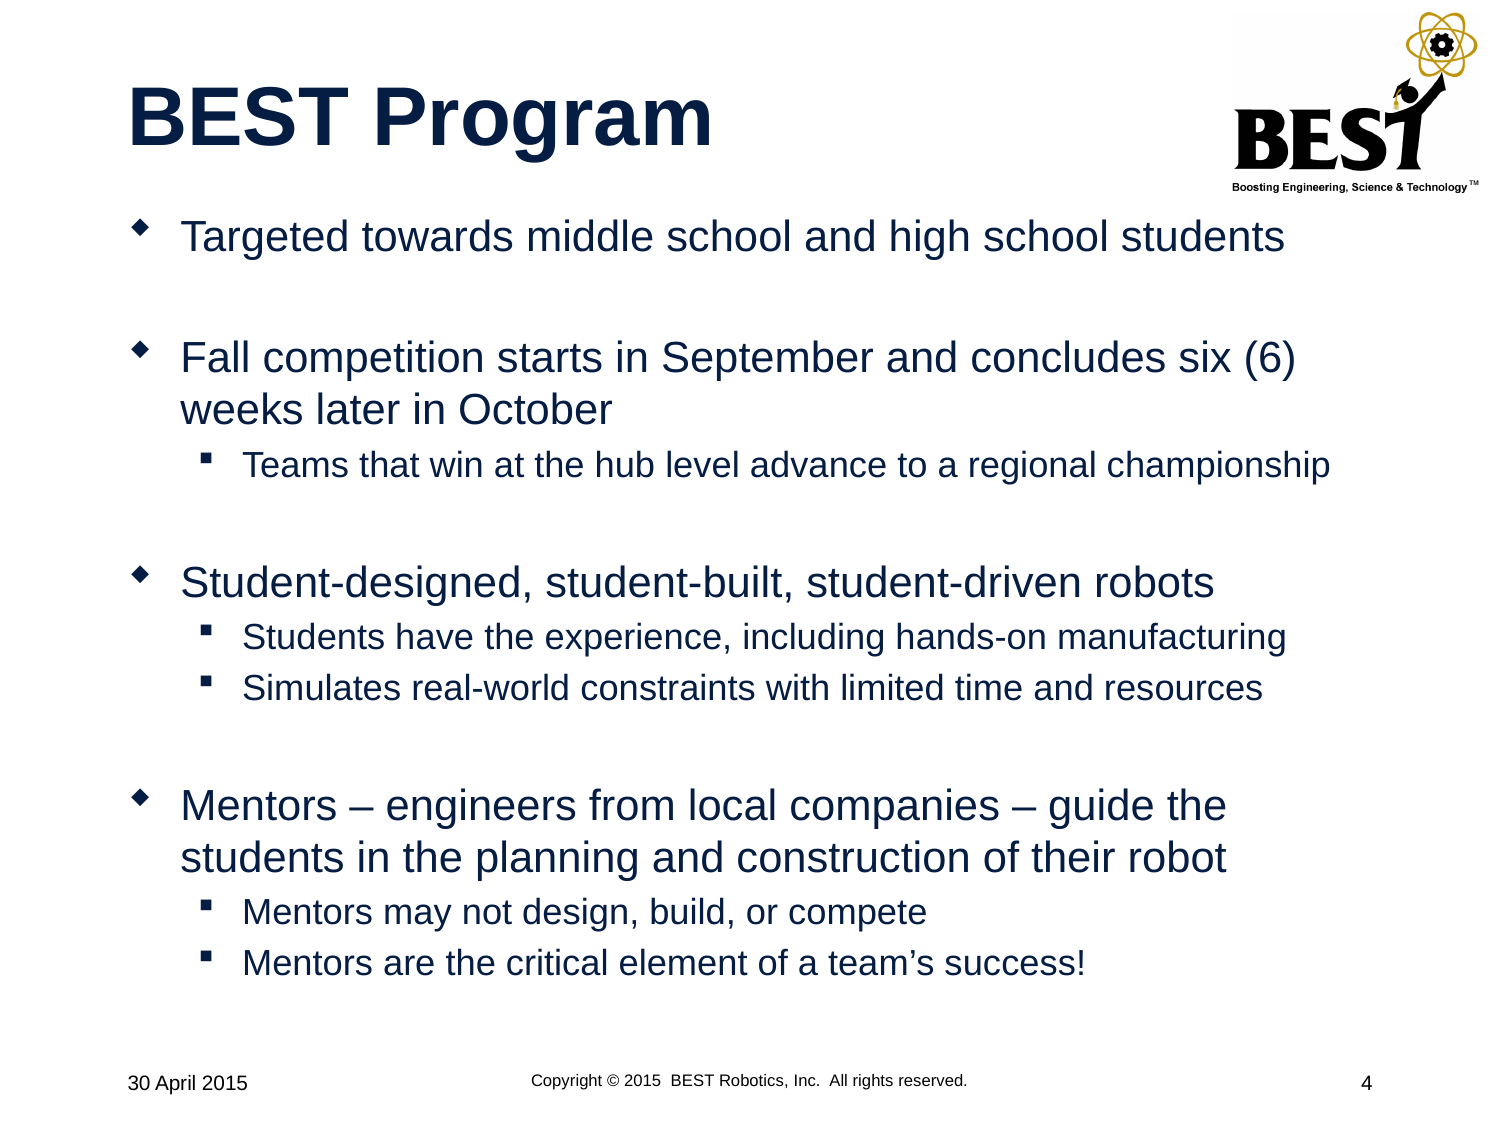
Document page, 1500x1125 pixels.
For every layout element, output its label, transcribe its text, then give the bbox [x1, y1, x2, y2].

picture [1230, 12, 1484, 200]
list Targeted towards middle school and high school students Fall competition starts in September and concludes six (6) weeks later in October Teams that win at the hub level advance to a regional championship Student-designed, student-built, student-driven robots Students have the experience, including hands-on manufacturing Simulates real-world constraints with limited time and resources Mentors – engineers from local companies – guide the students in the planning and construction of their robot Mentors may not design, build, or compete Mentors are the critical element of a team’s success! [112, 200, 1388, 1000]
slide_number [112, 1062, 425, 1100]
slide_number 4 [1074, 1062, 1388, 1100]
footer Copyright © 2015 BEST Robotics, Inc. All rights reserved. [512, 1062, 988, 1100]
title BEST Program [112, 50, 1213, 175]
